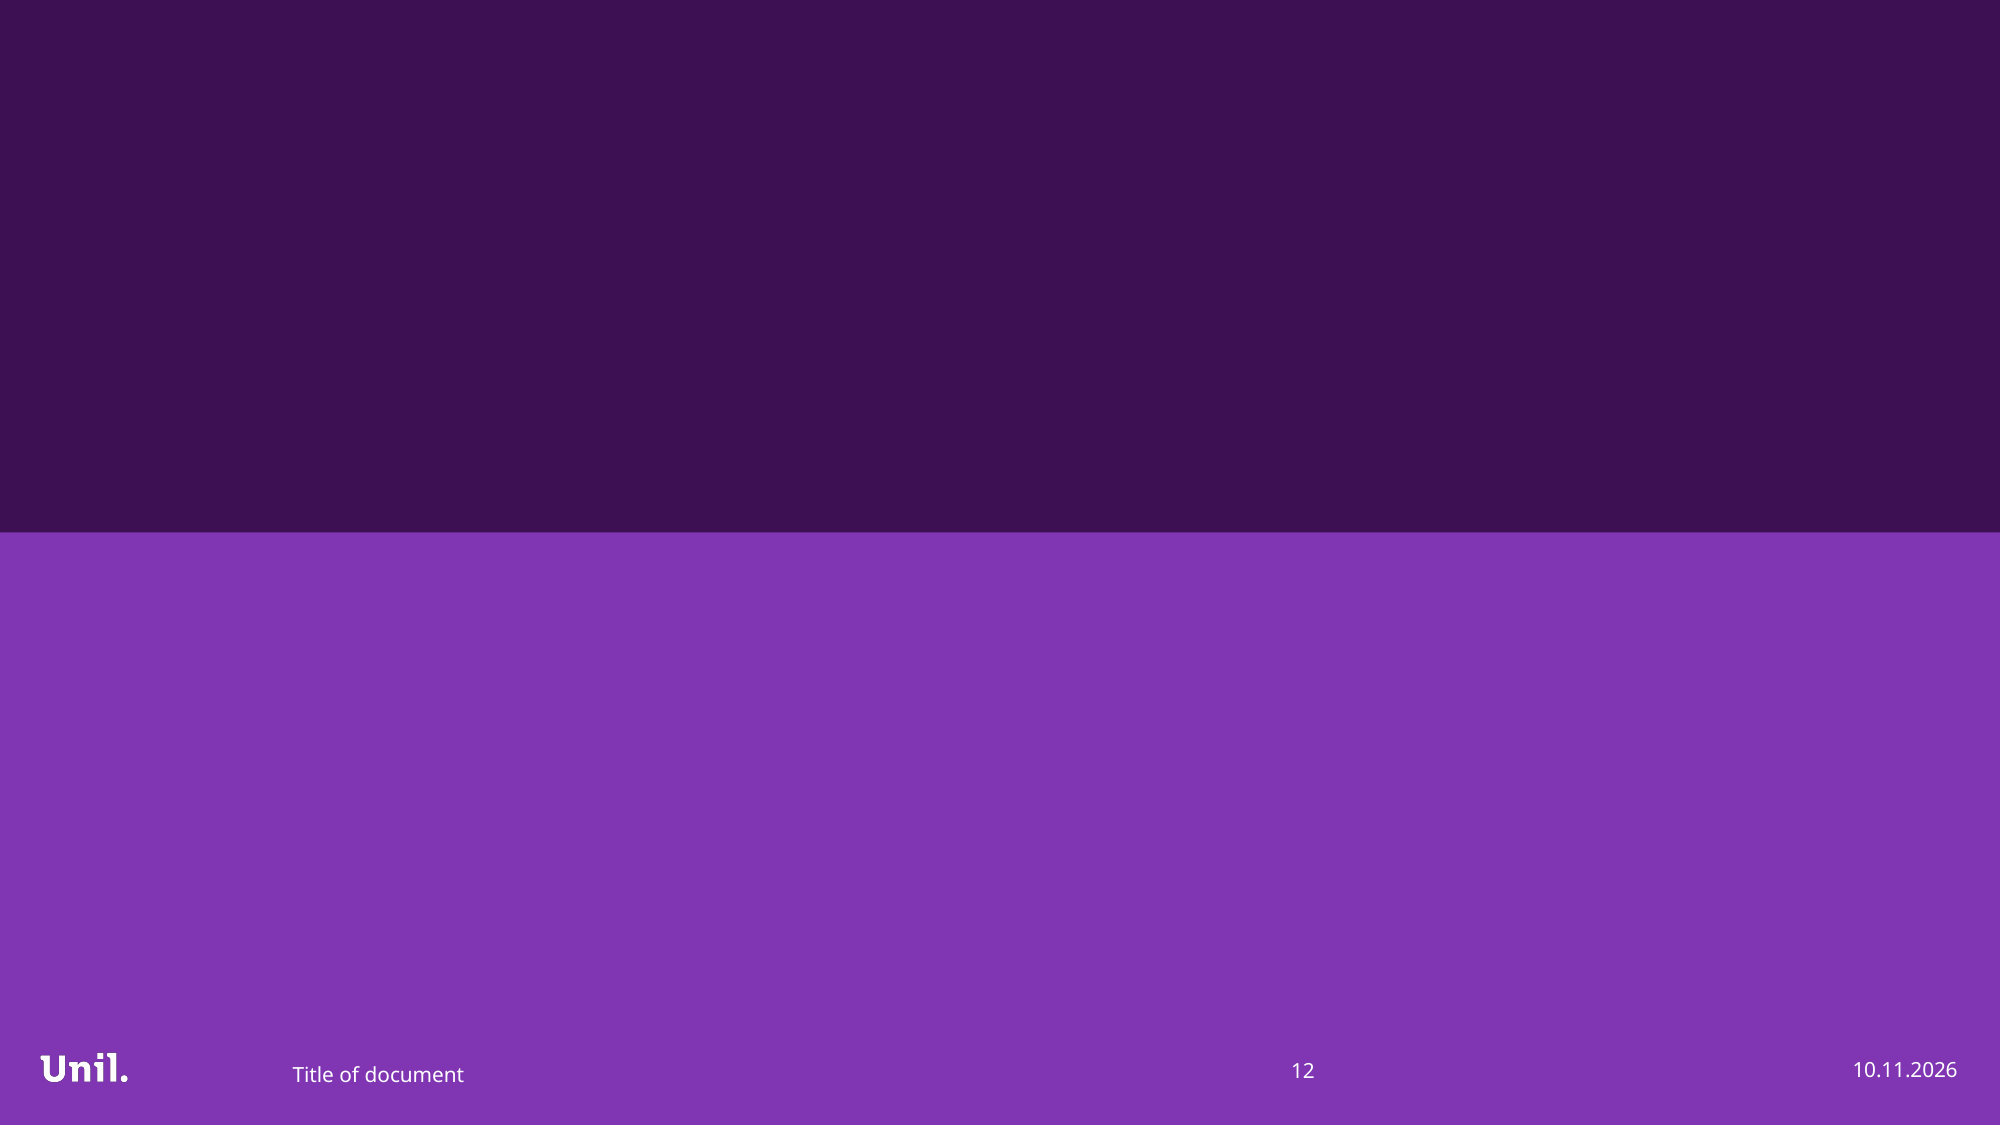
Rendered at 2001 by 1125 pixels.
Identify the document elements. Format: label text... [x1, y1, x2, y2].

footer Title of document [292, 1011, 1048, 1087]
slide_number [1789, 1026, 1958, 1086]
picture [27, 1042, 141, 1095]
slide_number 12 [1250, 1037, 1355, 1086]
